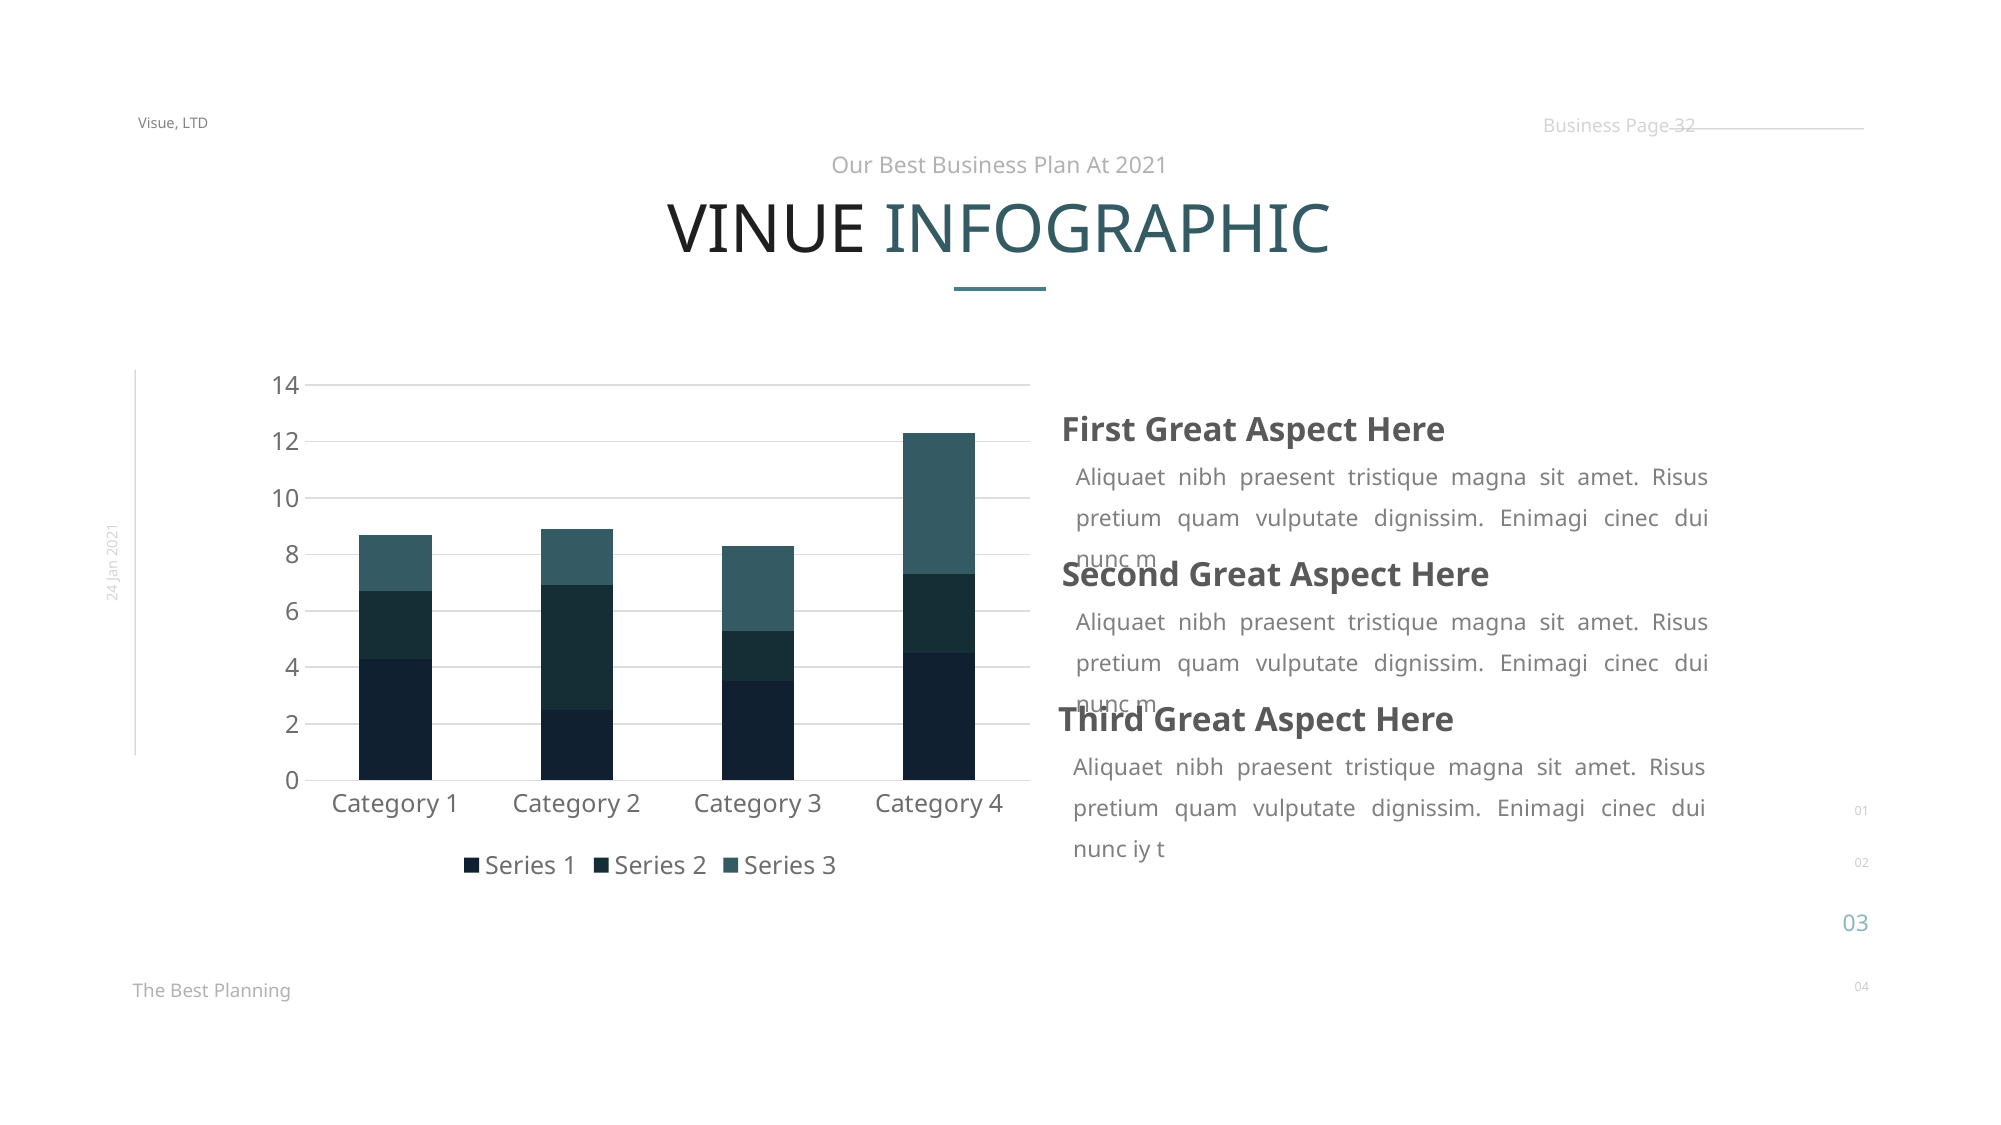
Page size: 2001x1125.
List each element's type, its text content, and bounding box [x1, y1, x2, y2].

text_box VINUE INFOGRAPHIC [559, 178, 1441, 274]
text_box Aliquaet nibh praesent tristique magna sit amet. Risus pretium quam vulputate dignissim. Enimagi cinec dui nunc m [1061, 586, 1724, 725]
text_box First Great Aspect Here [1046, 400, 1461, 456]
text_box Third Great Aspect Here [1046, 690, 1470, 746]
chart [255, 357, 1046, 889]
text_box Second Great Aspect Here [1047, 545, 1506, 601]
text_box 24 Jan 2021 [95, 508, 128, 617]
text_box Aliquaet nibh praesent tristique magna sit amet. Risus pretium quam vulputate dignissim. Enimagi cinec dui nunc m [1061, 441, 1724, 580]
text_box Visue, LTD [123, 106, 224, 139]
text_box Aliquaet nibh praesent tristique magna sit amet. Risus pretium quam vulputate dignissim. Enimagi cinec dui nunc iy t [1058, 731, 1721, 870]
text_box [1827, 795, 1884, 1002]
text_box Our Best Business Plan At 2021 [816, 143, 1184, 186]
text_box The Best Planning [117, 971, 306, 1009]
text_box Business Page 32 [1457, 106, 1711, 147]
